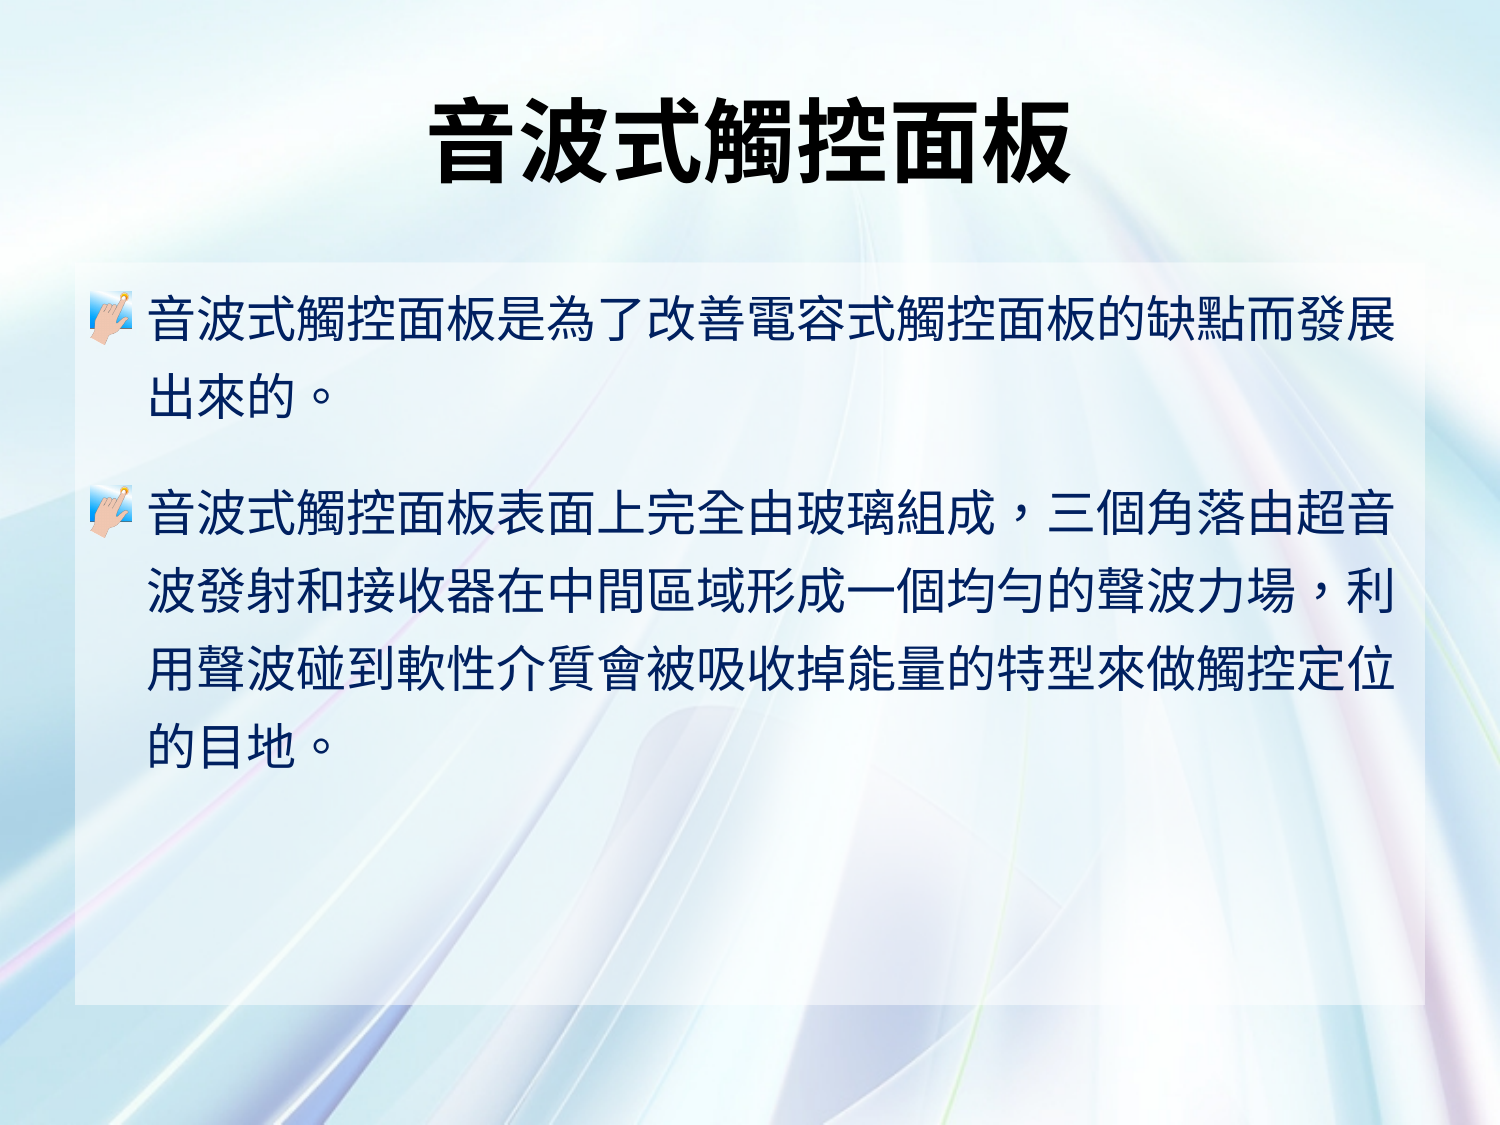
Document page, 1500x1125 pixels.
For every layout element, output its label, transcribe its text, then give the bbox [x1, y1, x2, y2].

picture [0, 0, 1500, 1125]
list 音波式觸控面板是為了改善電容式觸控面板的缺點而發展出來的。 音波式觸控面板表面上完全由玻璃組成，三個角落由超音波發射和接收器在中間區域形成一個均勻的聲波力場，利用聲波碰到軟性介質會被吸收掉能量的特型來做觸控定位的目地。 [75, 262, 1425, 1005]
title 音波式觸控面板 [75, 45, 1425, 233]
